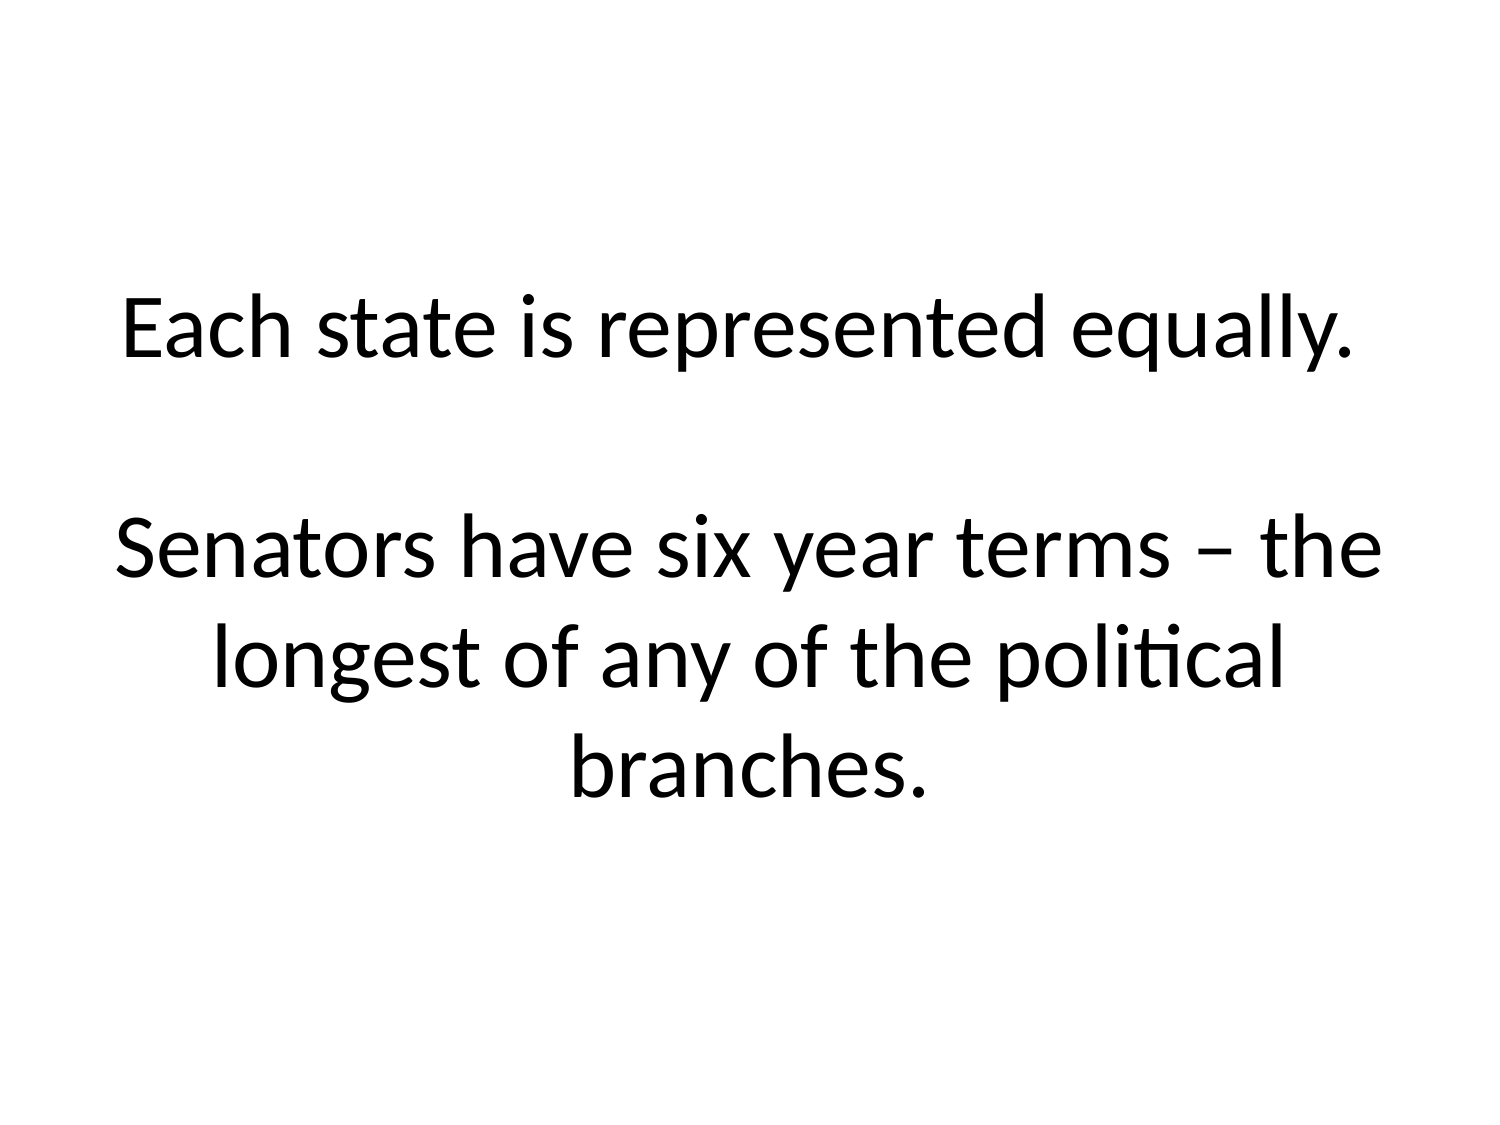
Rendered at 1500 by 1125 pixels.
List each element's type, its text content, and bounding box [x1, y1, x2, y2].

title Each state is represented equally. Senators have six year terms – the longest of any of the political branches. [74, 44, 1426, 1038]
